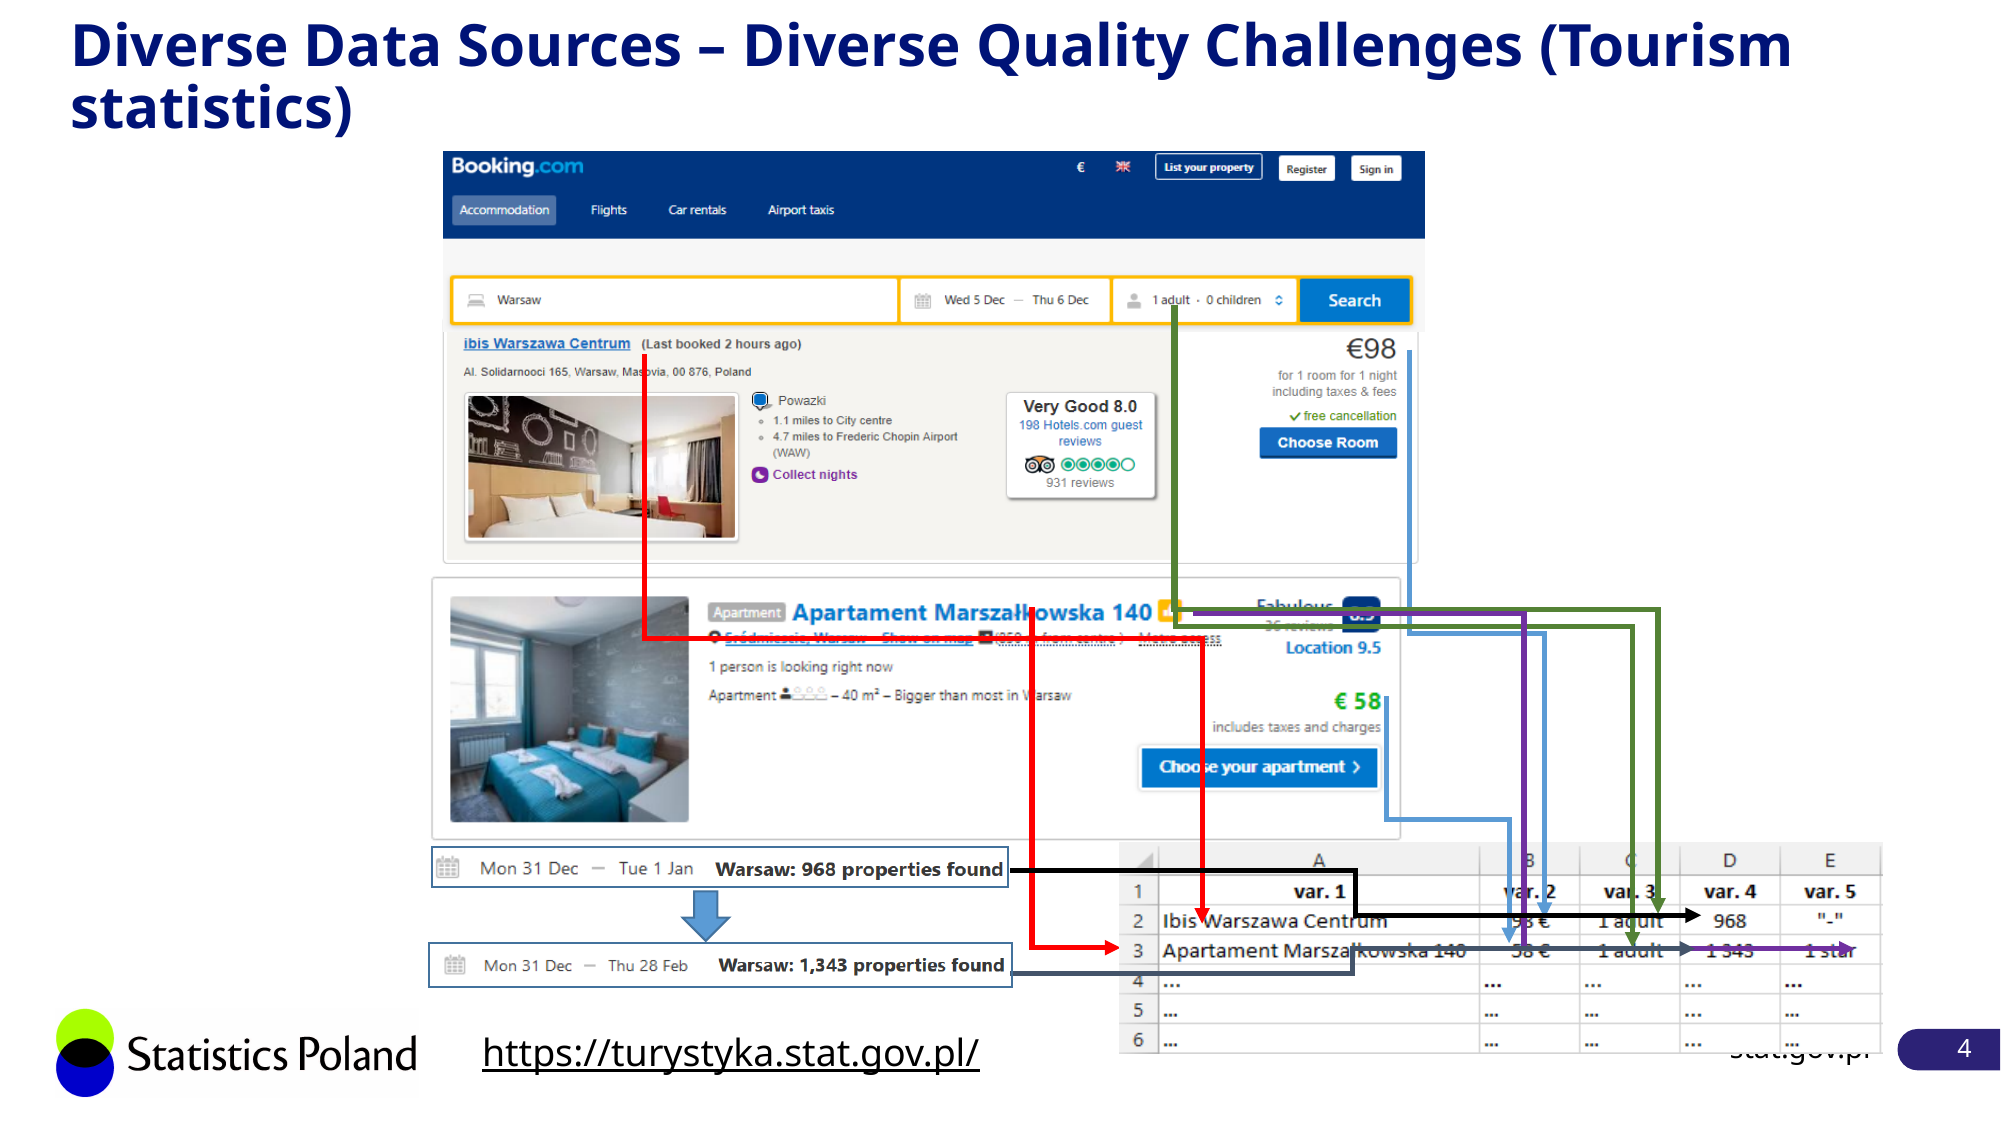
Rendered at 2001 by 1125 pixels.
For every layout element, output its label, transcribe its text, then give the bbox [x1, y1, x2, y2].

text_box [422, 151, 1883, 1054]
picture [55, 1008, 419, 1098]
text_box https://turystyka.stat.gov.pl/ [467, 1054, 1005, 1088]
footer stat.gov.pl [418, 1005, 1886, 1094]
title Diverse Data Sources – Diverse Quality Challenges (Tourism statistics) [55, 31, 1981, 150]
